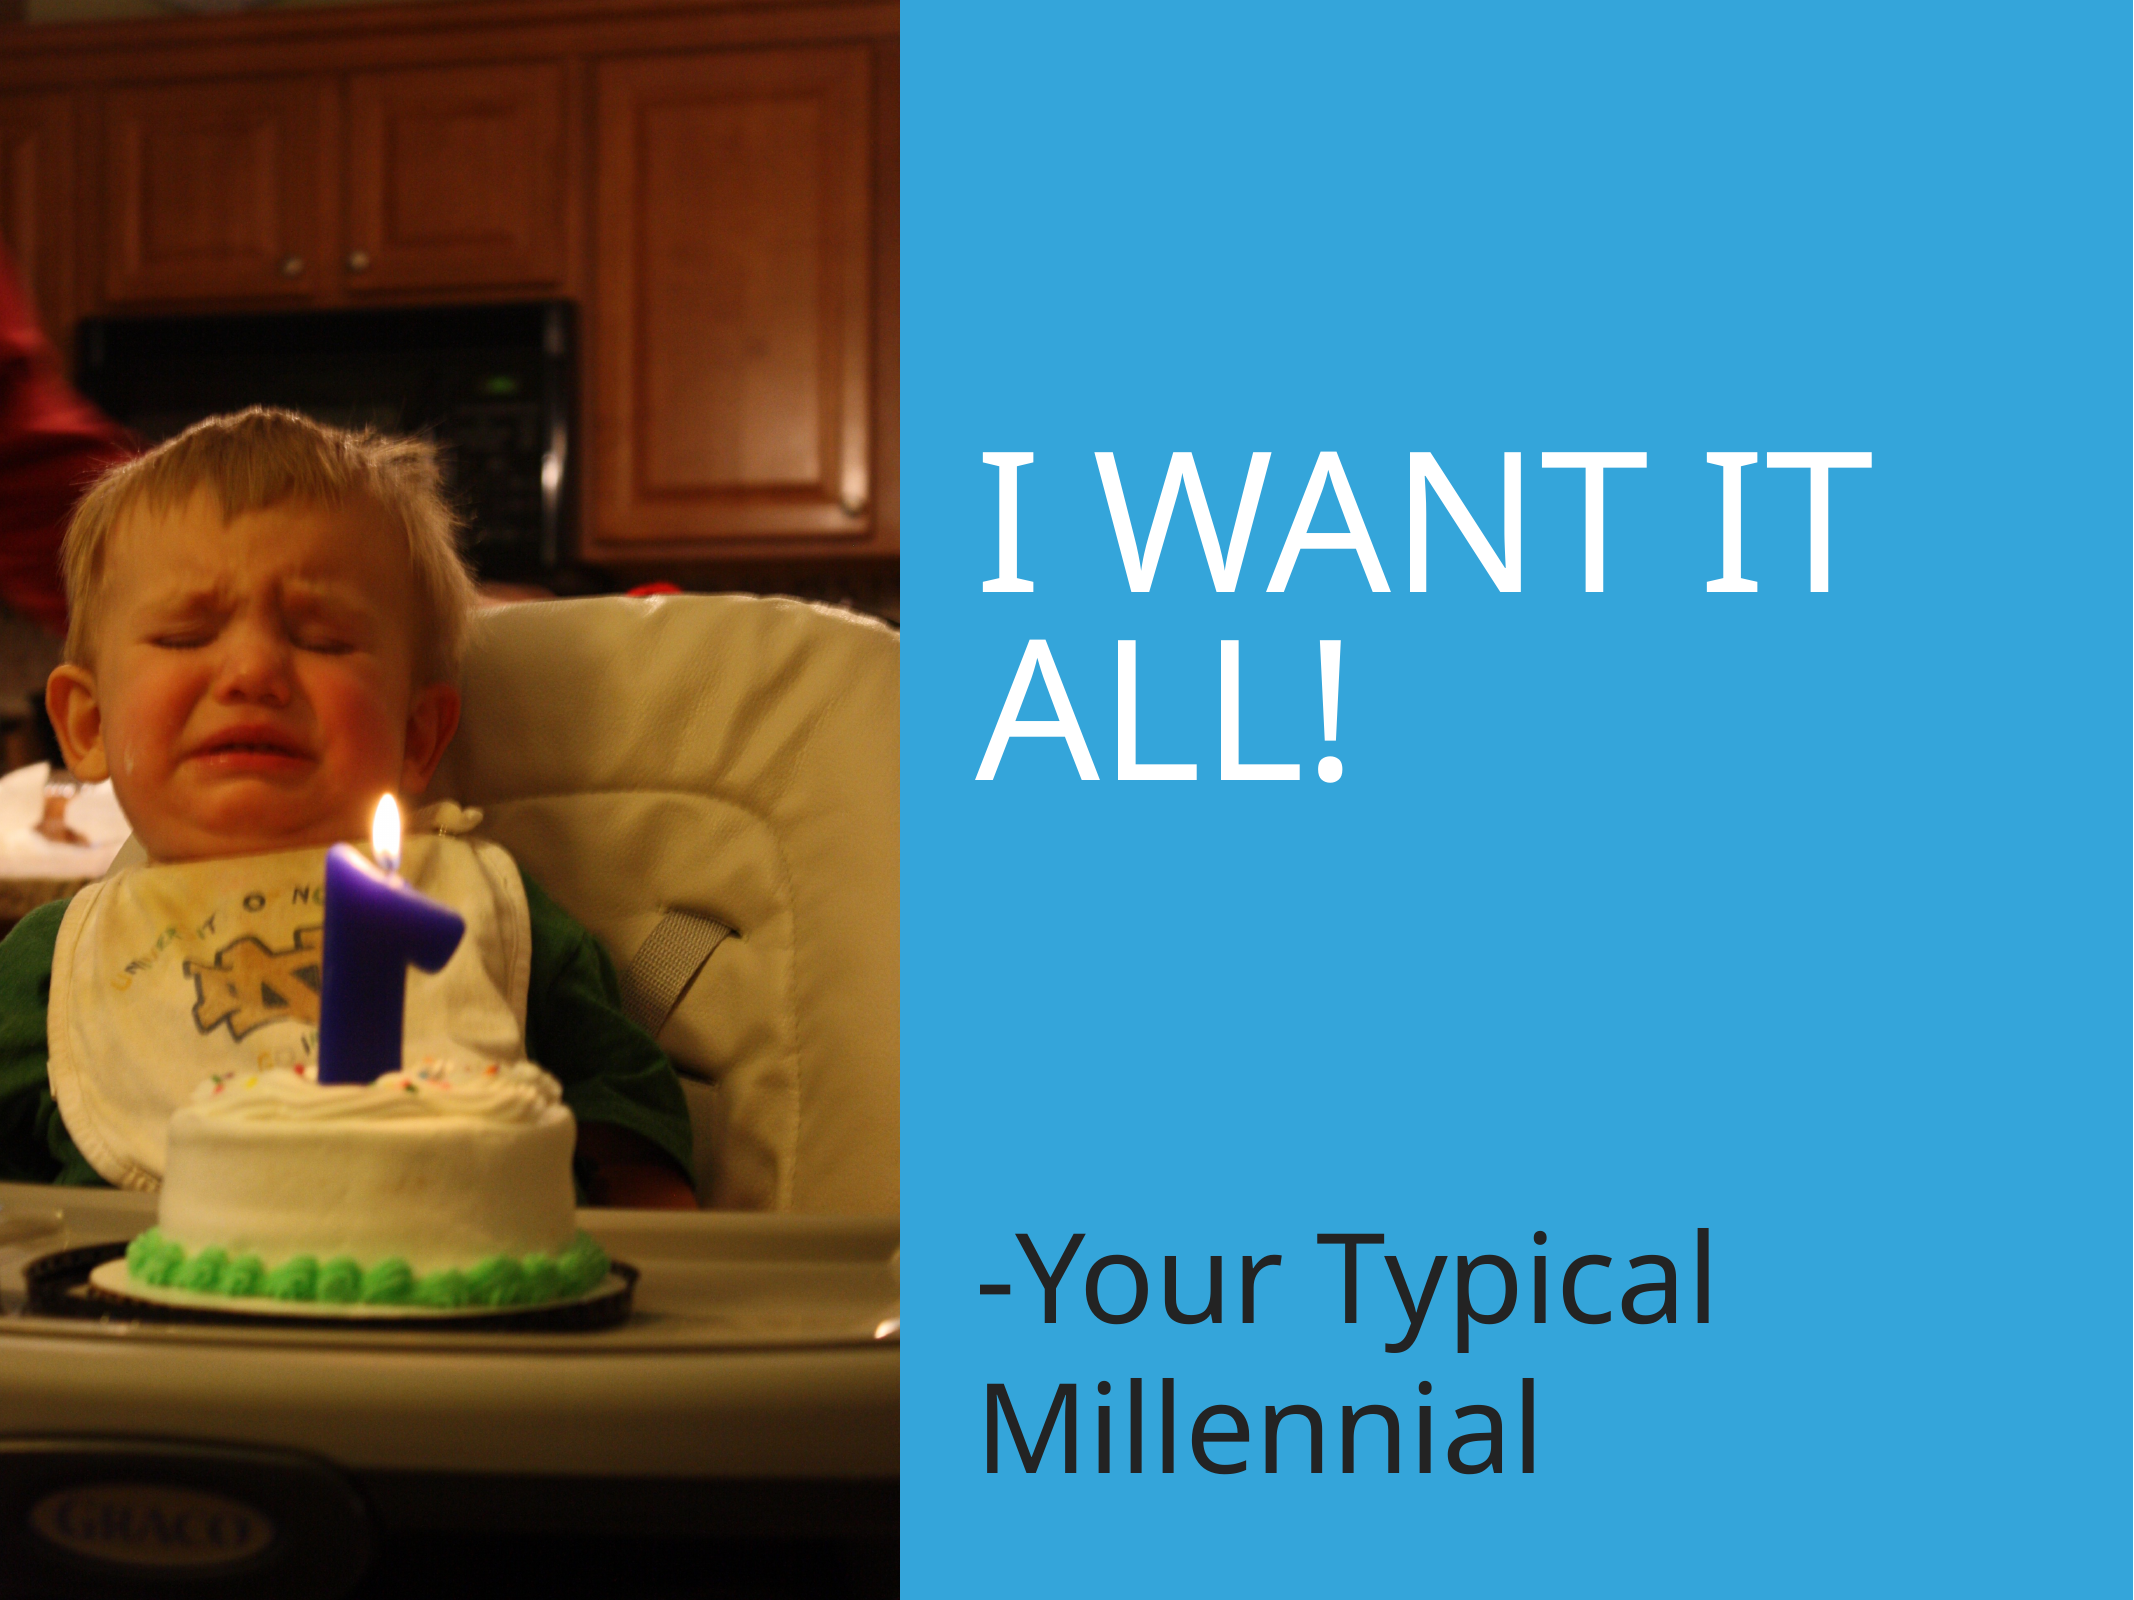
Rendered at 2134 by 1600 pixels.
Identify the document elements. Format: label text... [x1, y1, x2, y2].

list I want it ALL! [966, 432, 2068, 845]
list -Your Typical Millennial [966, 1277, 2068, 1420]
picture [0, 0, 901, 1600]
